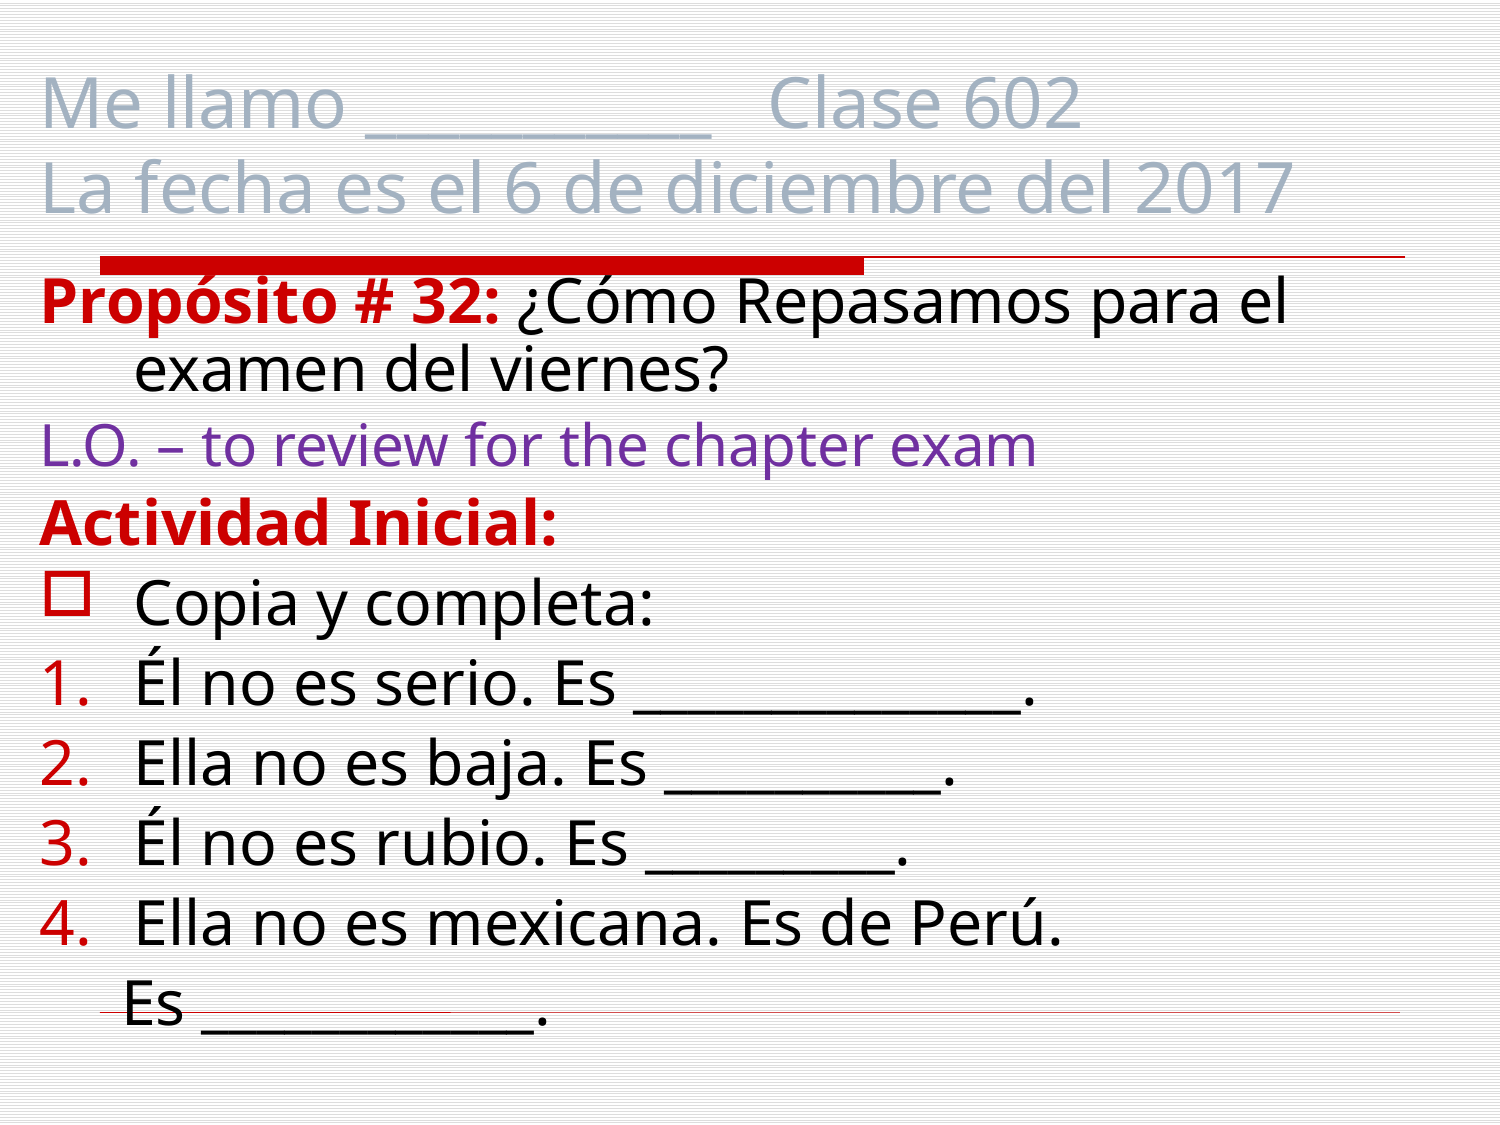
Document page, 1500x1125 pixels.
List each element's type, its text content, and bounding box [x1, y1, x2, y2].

text_box Me llamo ___________ Clase 602 La fecha es el 6 de diciembre del 2017 [24, 49, 1488, 250]
text_box Propósito # 32: ¿Cómo Repasamos para el examen del viernes? L.O. – to review for the chapter exam Actividad Inicial: Copia y completa: Él no es serio. Es ______________. Ella no es baja. Es __________. Él no es rubio. Es _________. Ella no es mexicana. Es de Perú. Es ____________. [24, 262, 1406, 1025]
